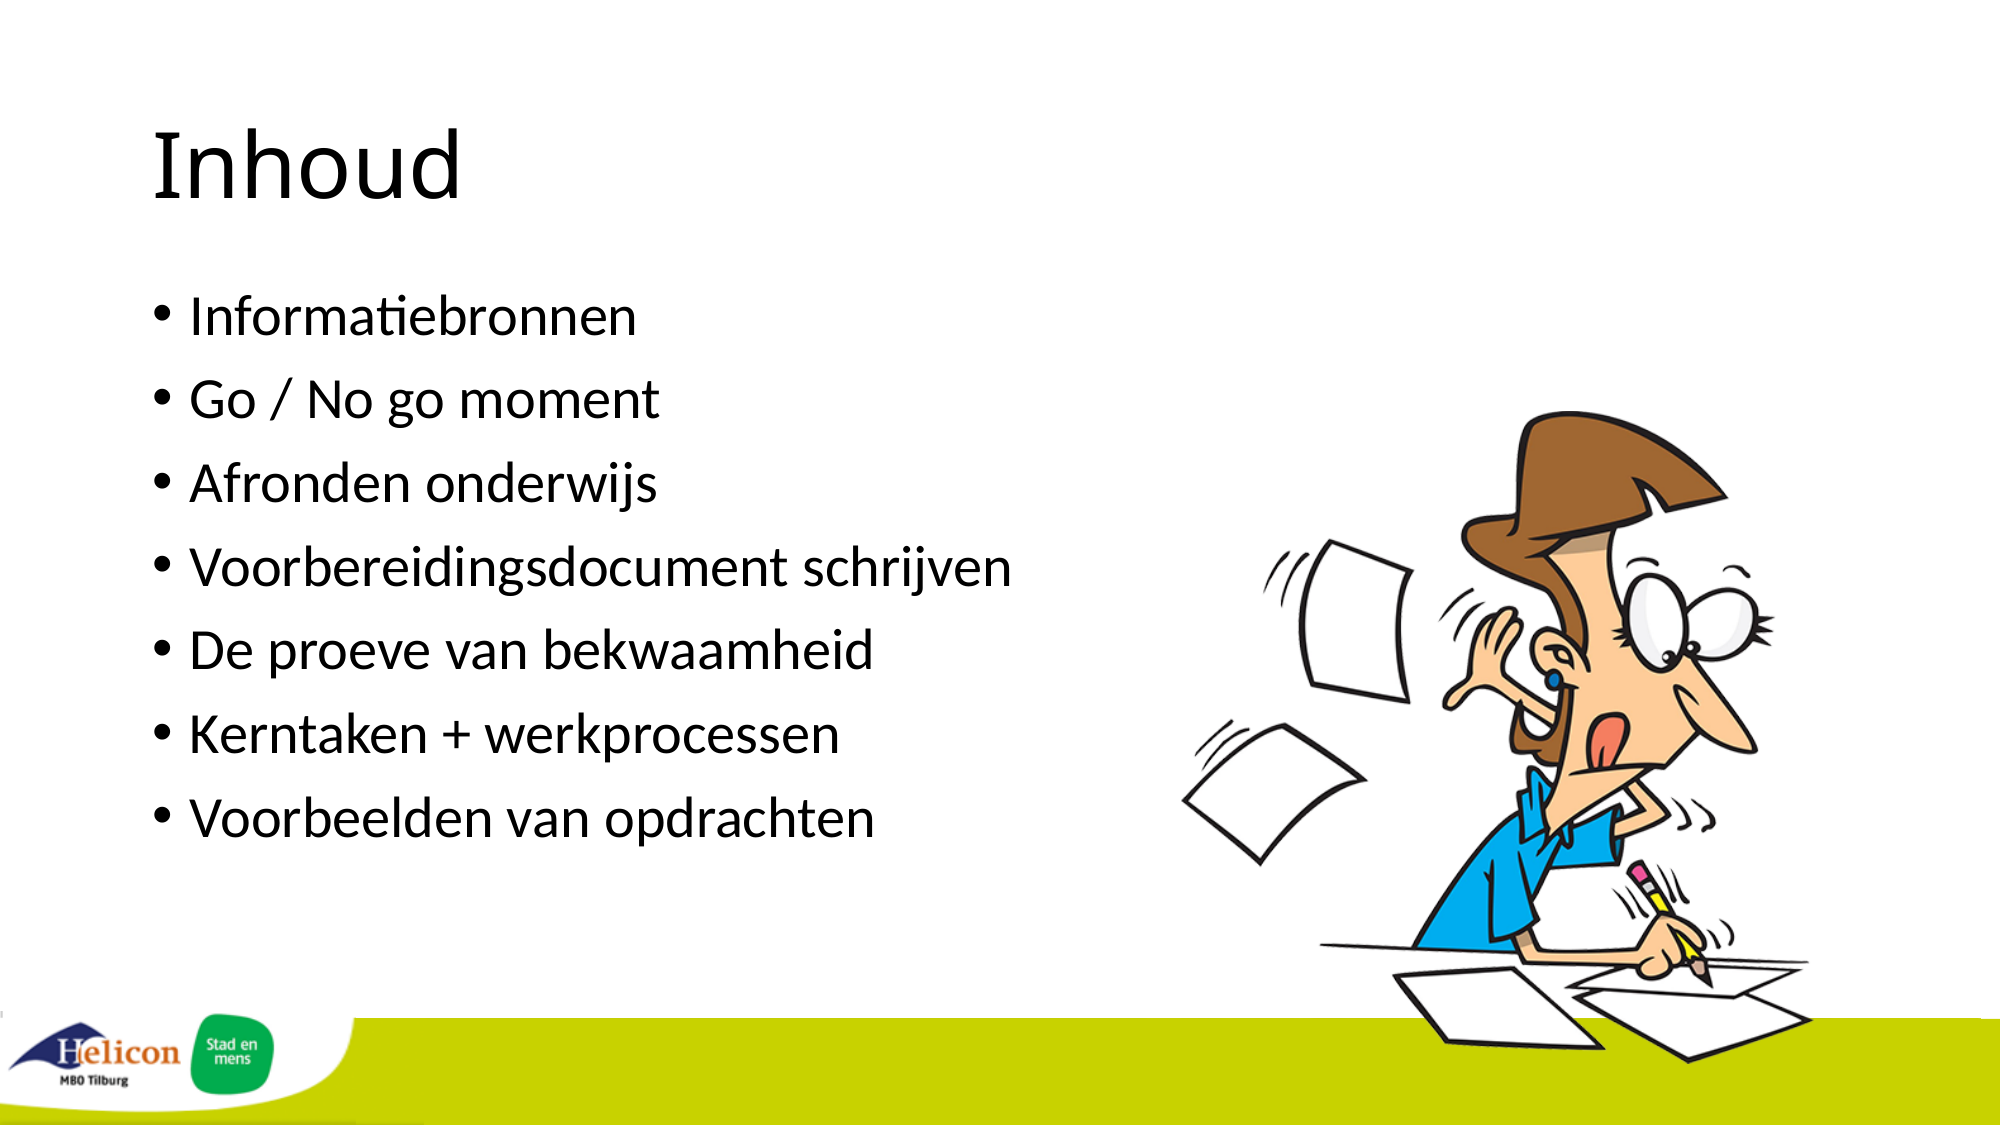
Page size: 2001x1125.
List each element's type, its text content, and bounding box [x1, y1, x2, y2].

title Inhoud [137, 59, 1863, 277]
picture [1181, 411, 1814, 1064]
picture [0, 1011, 424, 1125]
list Informatiebronnen Go / No go moment Afronden onderwijs Voorbereidingsdocument schrijven De proeve van bekwaamheid Kerntaken + werkprocessen Voorbeelden van opdrachten [137, 277, 1863, 992]
